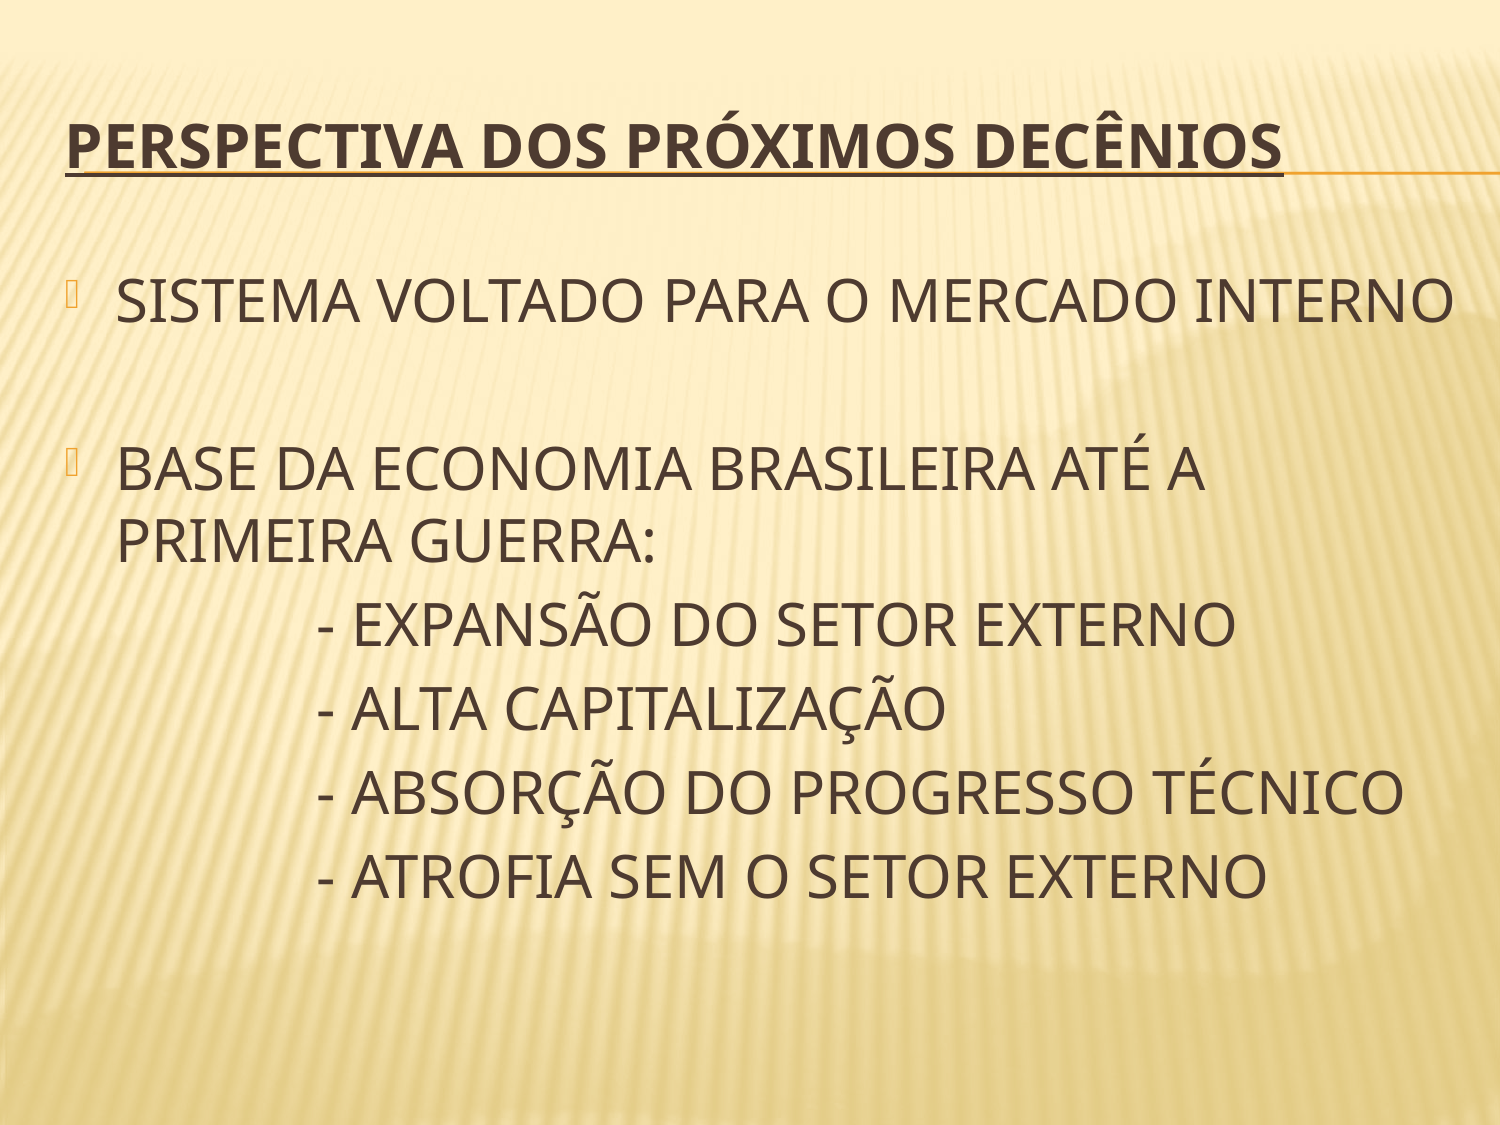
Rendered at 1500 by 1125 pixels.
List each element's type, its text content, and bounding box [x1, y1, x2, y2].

title PERSPECTIVA DOS PRÓXIMOS DECÊNIOS [50, 75, 1475, 213]
list SISTEMA VOLTADO PARA O MERCADO INTERNO BASE DA ECONOMIA BRASILEIRA ATÉ A PRIMEIRA GUERRA: - EXPANSÃO DO SETOR EXTERNO - ALTA CAPITALIZAÇÃO - ABSORÇÃO DO PROGRESSO TÉCNICO - ATROFIA SEM O SETOR EXTERNO [50, 254, 1475, 998]
